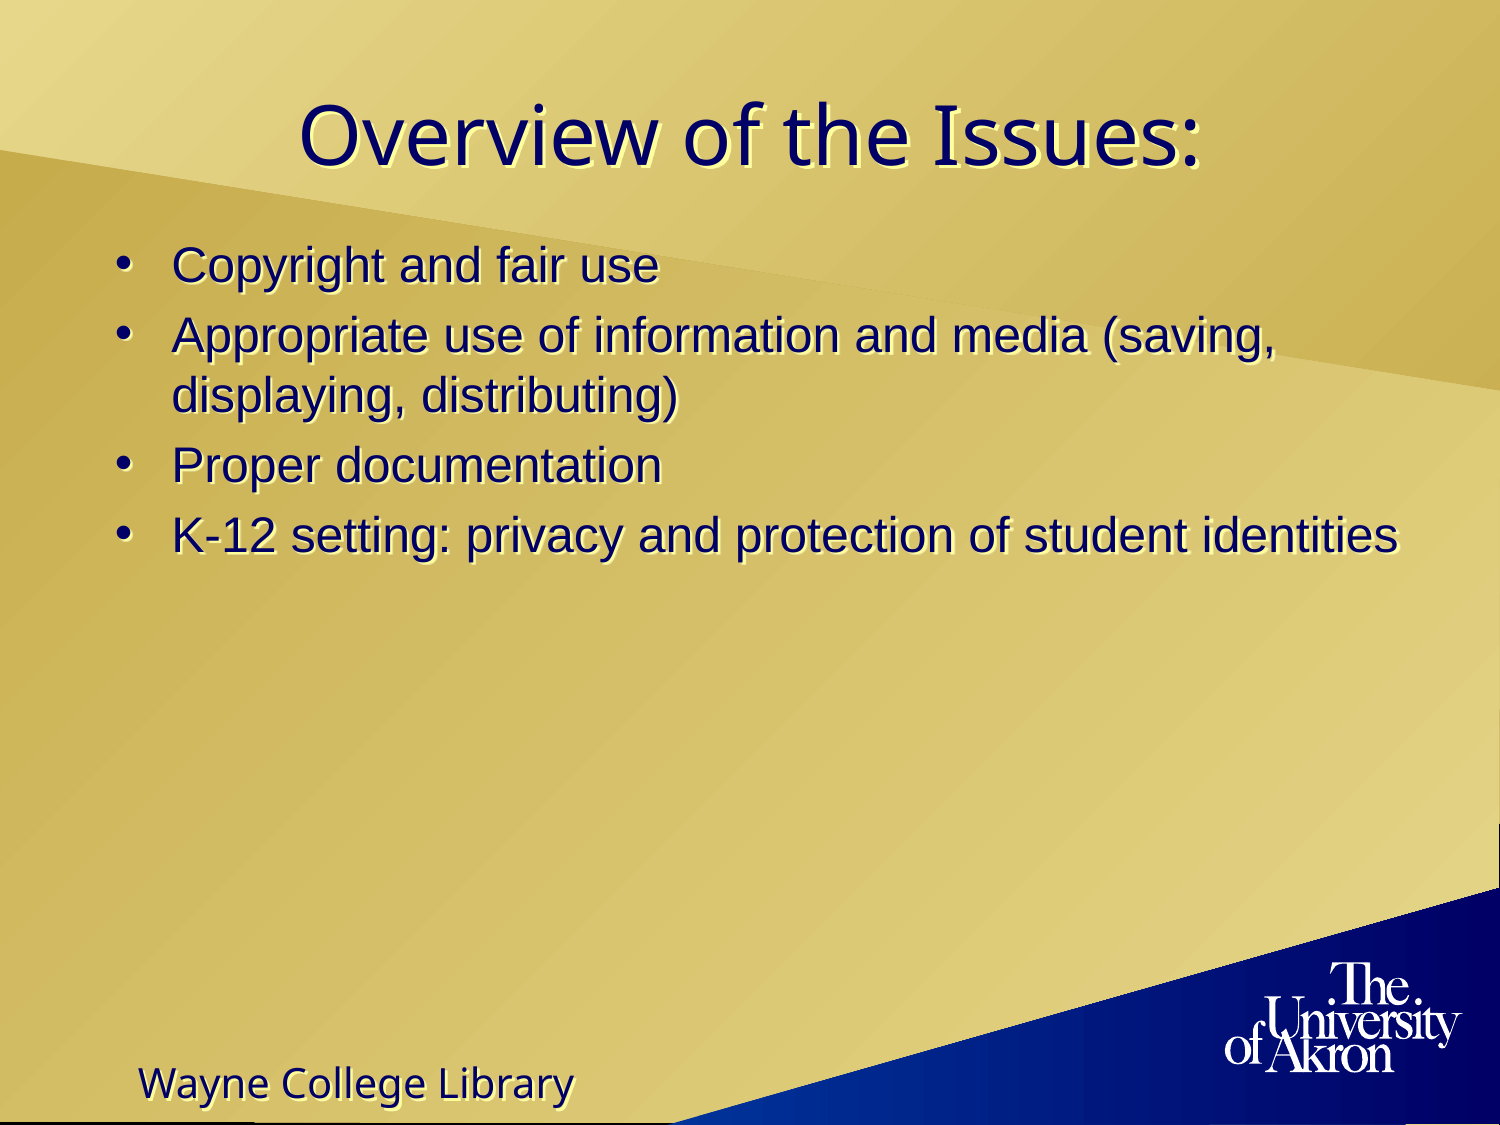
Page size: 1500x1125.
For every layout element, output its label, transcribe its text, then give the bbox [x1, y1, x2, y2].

text_box Wayne College Library [0, 1049, 713, 1125]
title Overview of the Issues: [0, 74, 1500, 213]
list Copyright and fair use Appropriate use of information and media (saving, displaying, distributing) Proper documentation K-12 setting: privacy and protection of student identities [99, 224, 1438, 838]
